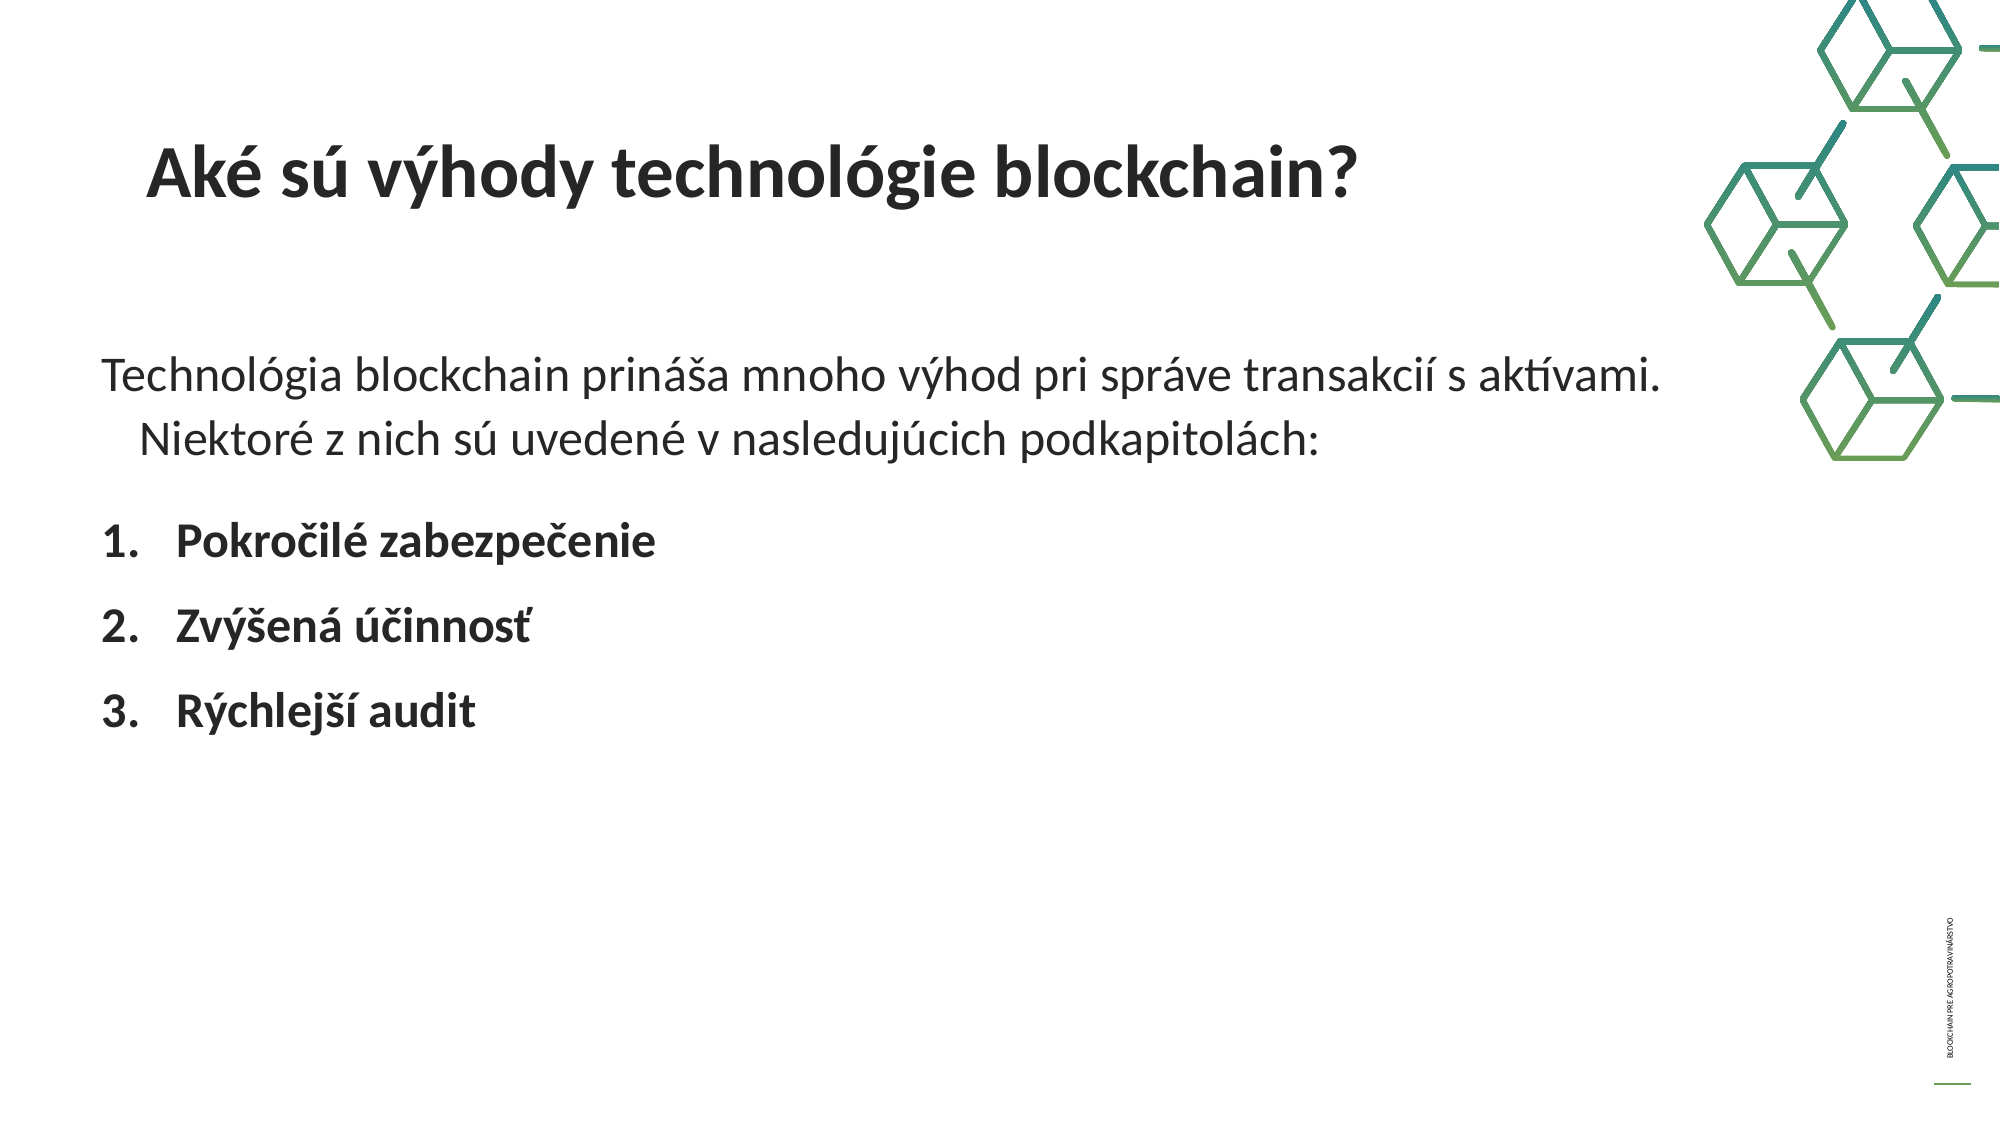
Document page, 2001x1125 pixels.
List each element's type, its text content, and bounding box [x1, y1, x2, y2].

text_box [1703, 0, 2000, 462]
list Aké sú výhody technológie blockchain? [130, 124, 1698, 337]
list Technológia blockchain prináša mnoho výhod pri správe transakcií s aktívami. Niektoré z nich sú uvedené v nasledujúcich podkapitolách: Pokročilé zabezpečenie Zvýšená účinnosť Rýchlejší audit [86, 329, 1825, 1100]
